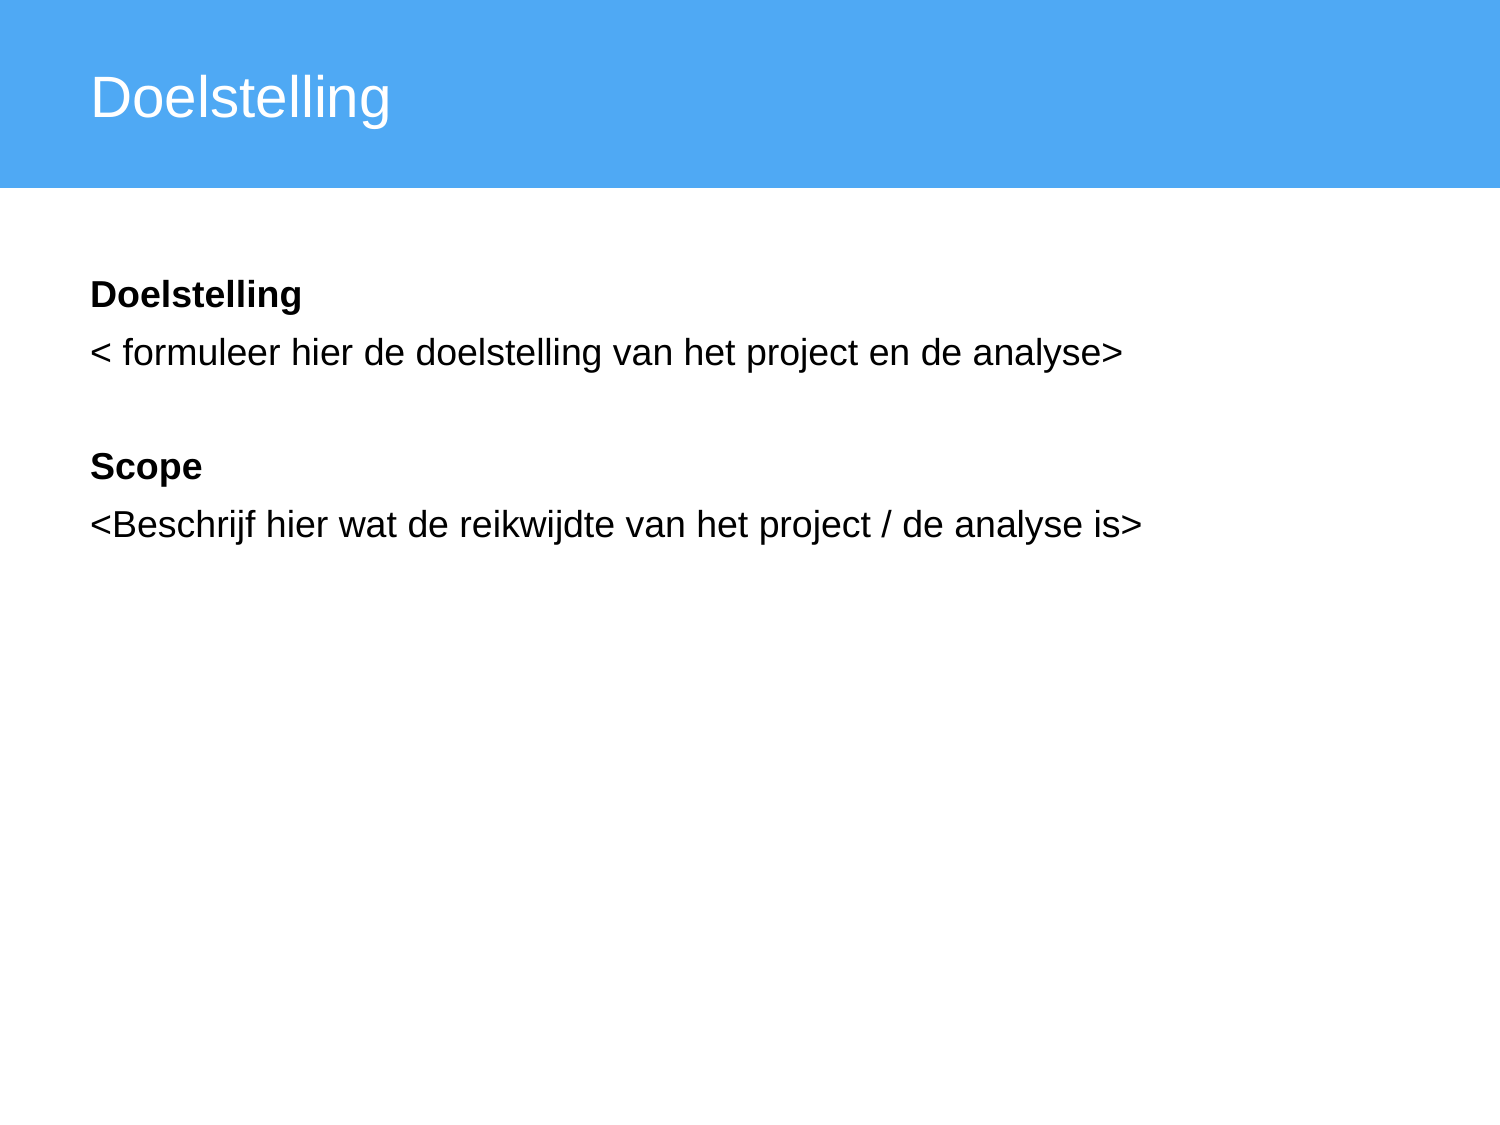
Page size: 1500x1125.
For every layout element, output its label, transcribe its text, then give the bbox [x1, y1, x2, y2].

list Doelstelling [75, 51, 1436, 138]
list Doelstelling < formuleer hier de doelstelling van het project en de analyse> Scope <Beschrijf hier wat de reikwijdte van het project / de analyse is> [75, 262, 1425, 1047]
